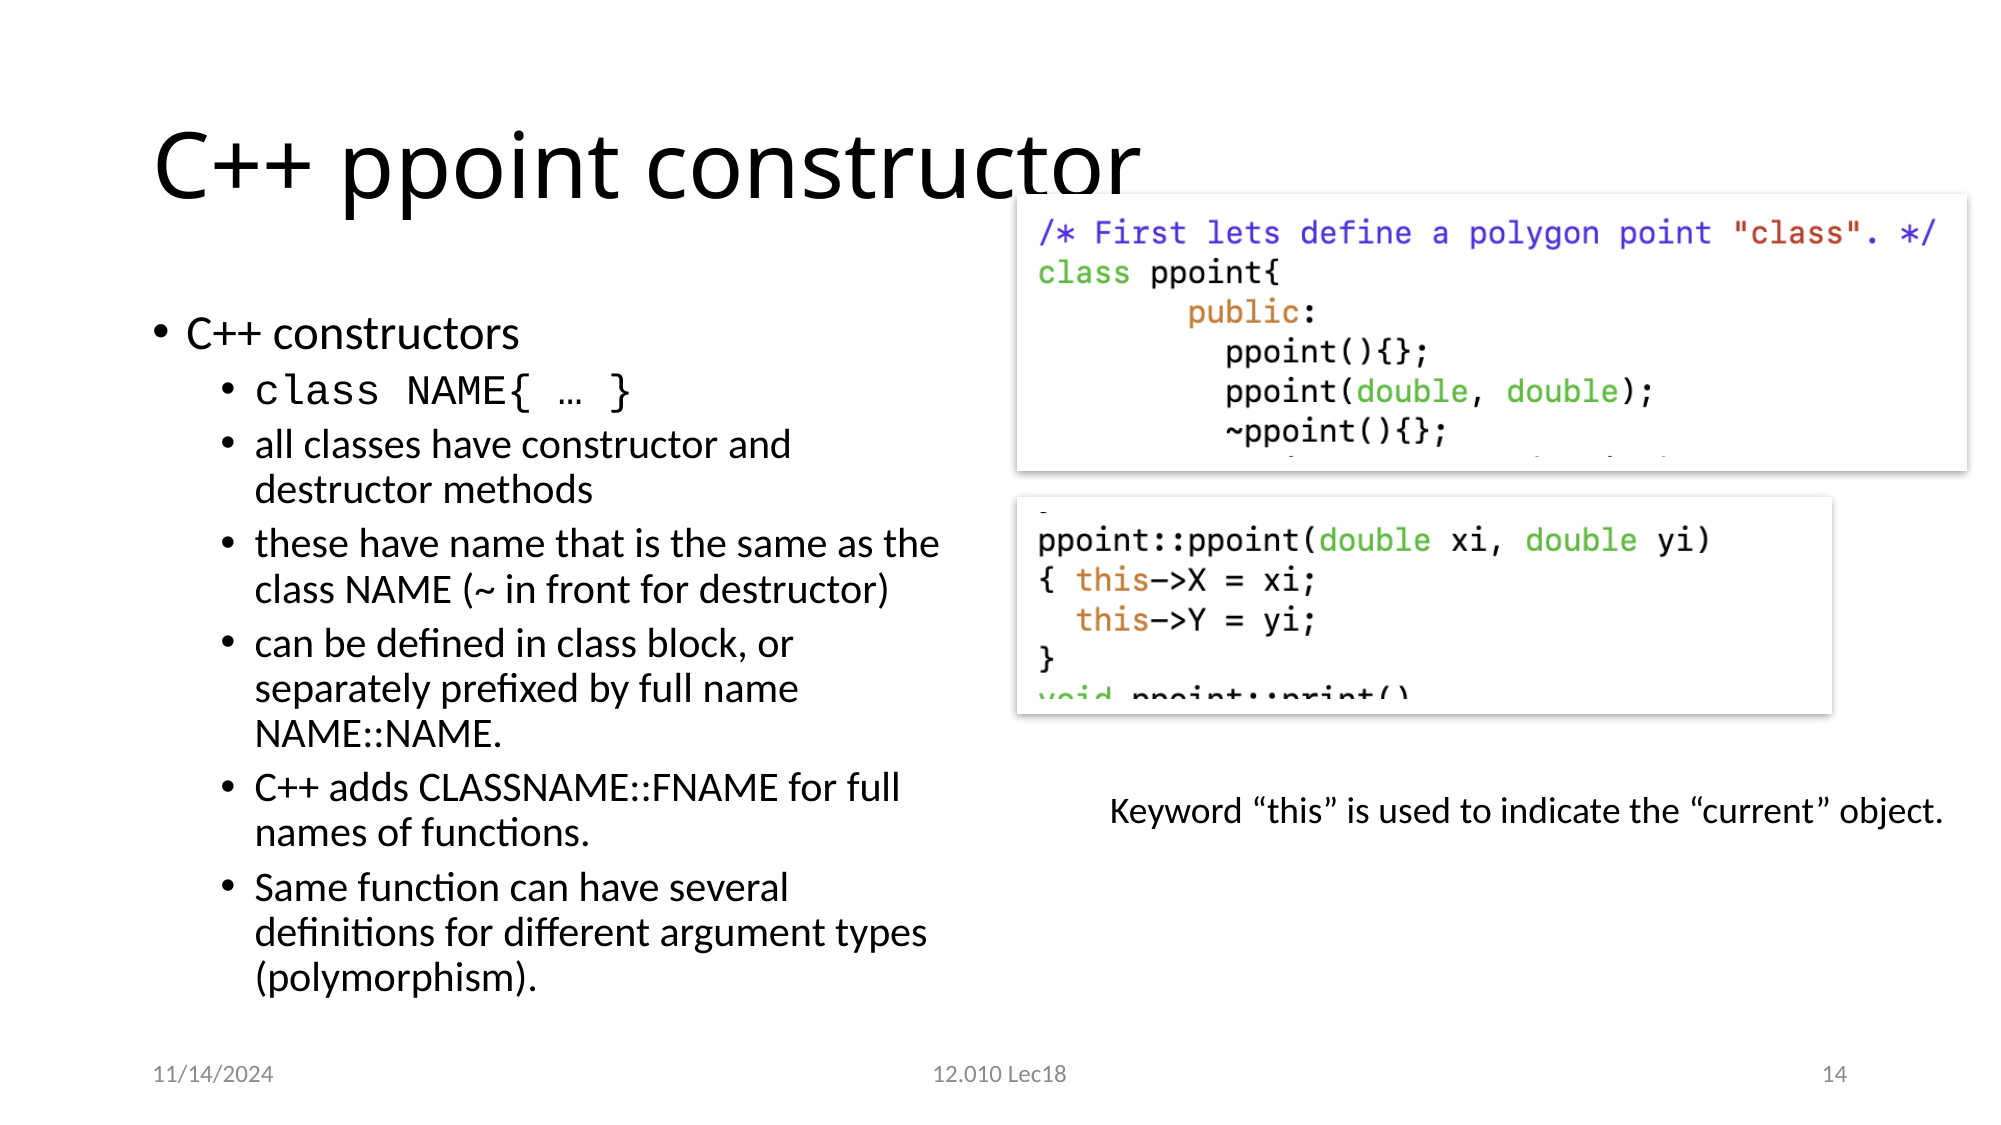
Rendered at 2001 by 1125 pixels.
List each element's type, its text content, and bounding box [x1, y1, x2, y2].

slide_number 14 [1412, 1042, 1863, 1103]
picture [1031, 208, 1953, 457]
list C++ constructors class NAME{ … } all classes have constructor and destructor methods these have name that is the same as the class NAME (~ in front for destructor) can be defined in class block, or separately prefixed by full name NAME::NAME. C++ adds CLASSNAME::FNAME for full names of functions. Same function can have several definitions for different argument types (polymorphism). [137, 299, 969, 1014]
picture [1031, 511, 1817, 700]
text_box Keyword “this” is used to indicate the “current” object. [1095, 778, 1969, 839]
title C++ ppoint constructor [137, 59, 1863, 278]
footer 12.010 Lec18 [662, 1042, 1338, 1103]
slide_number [137, 1042, 588, 1103]
